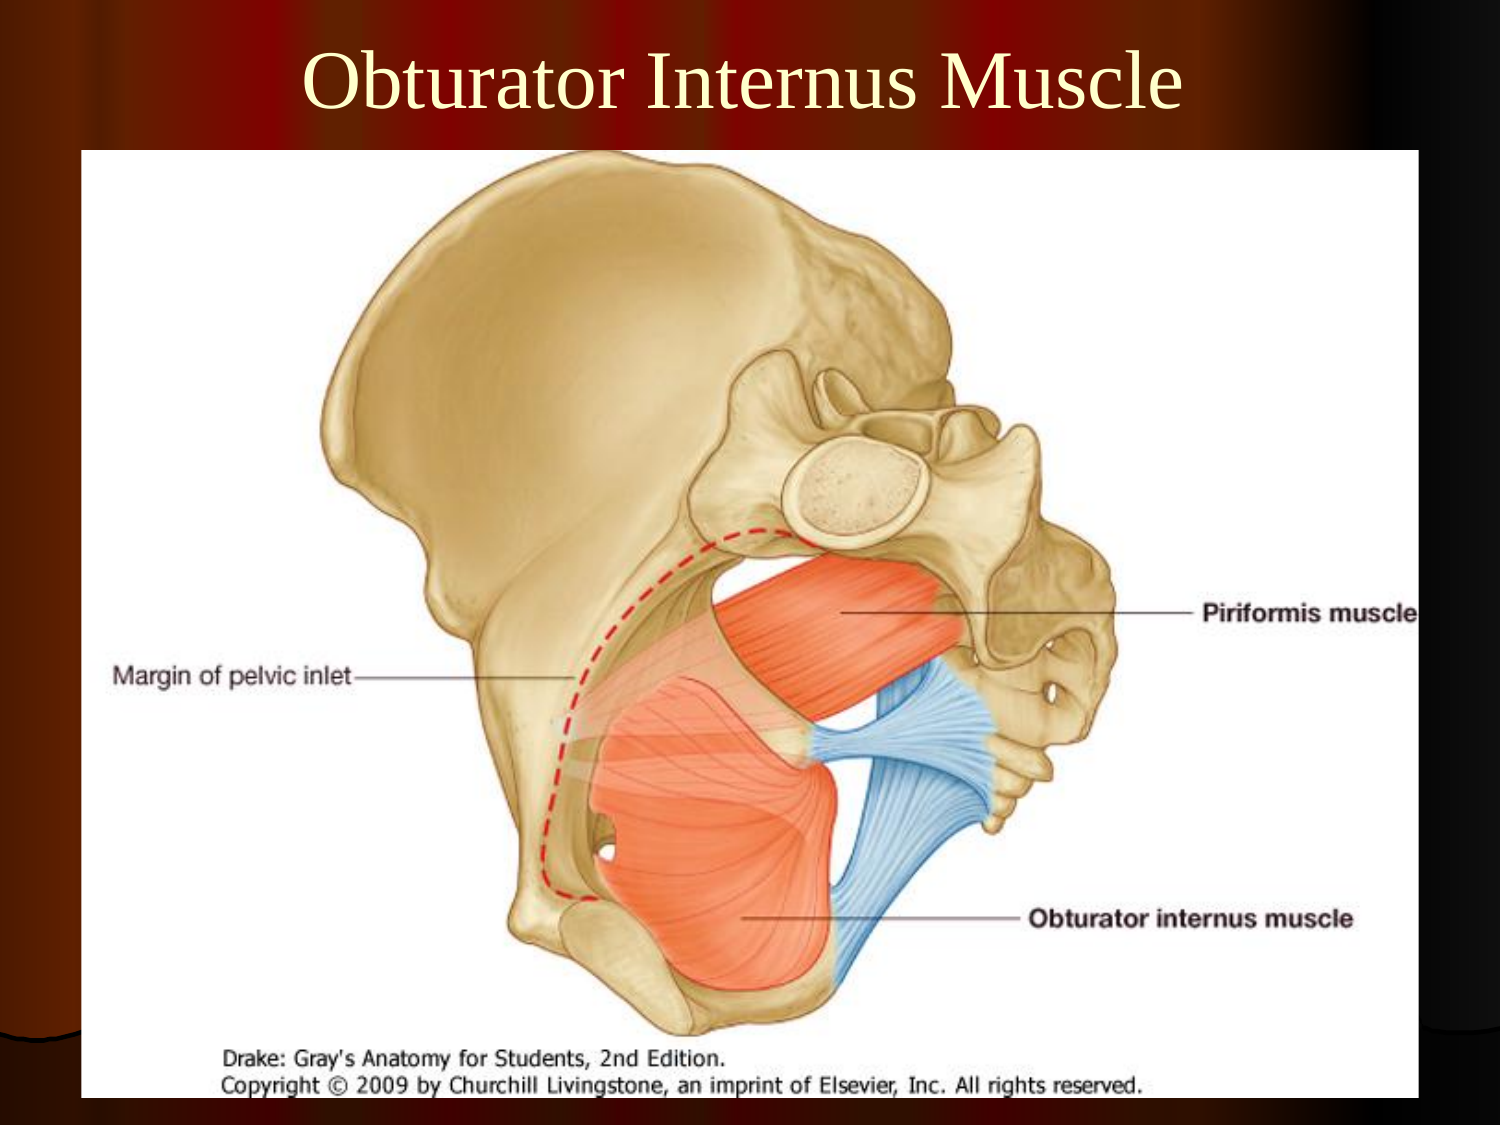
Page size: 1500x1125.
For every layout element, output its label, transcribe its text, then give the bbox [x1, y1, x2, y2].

picture [80, 149, 1419, 1098]
title Obturator Internus Muscle [112, 49, 1376, 101]
